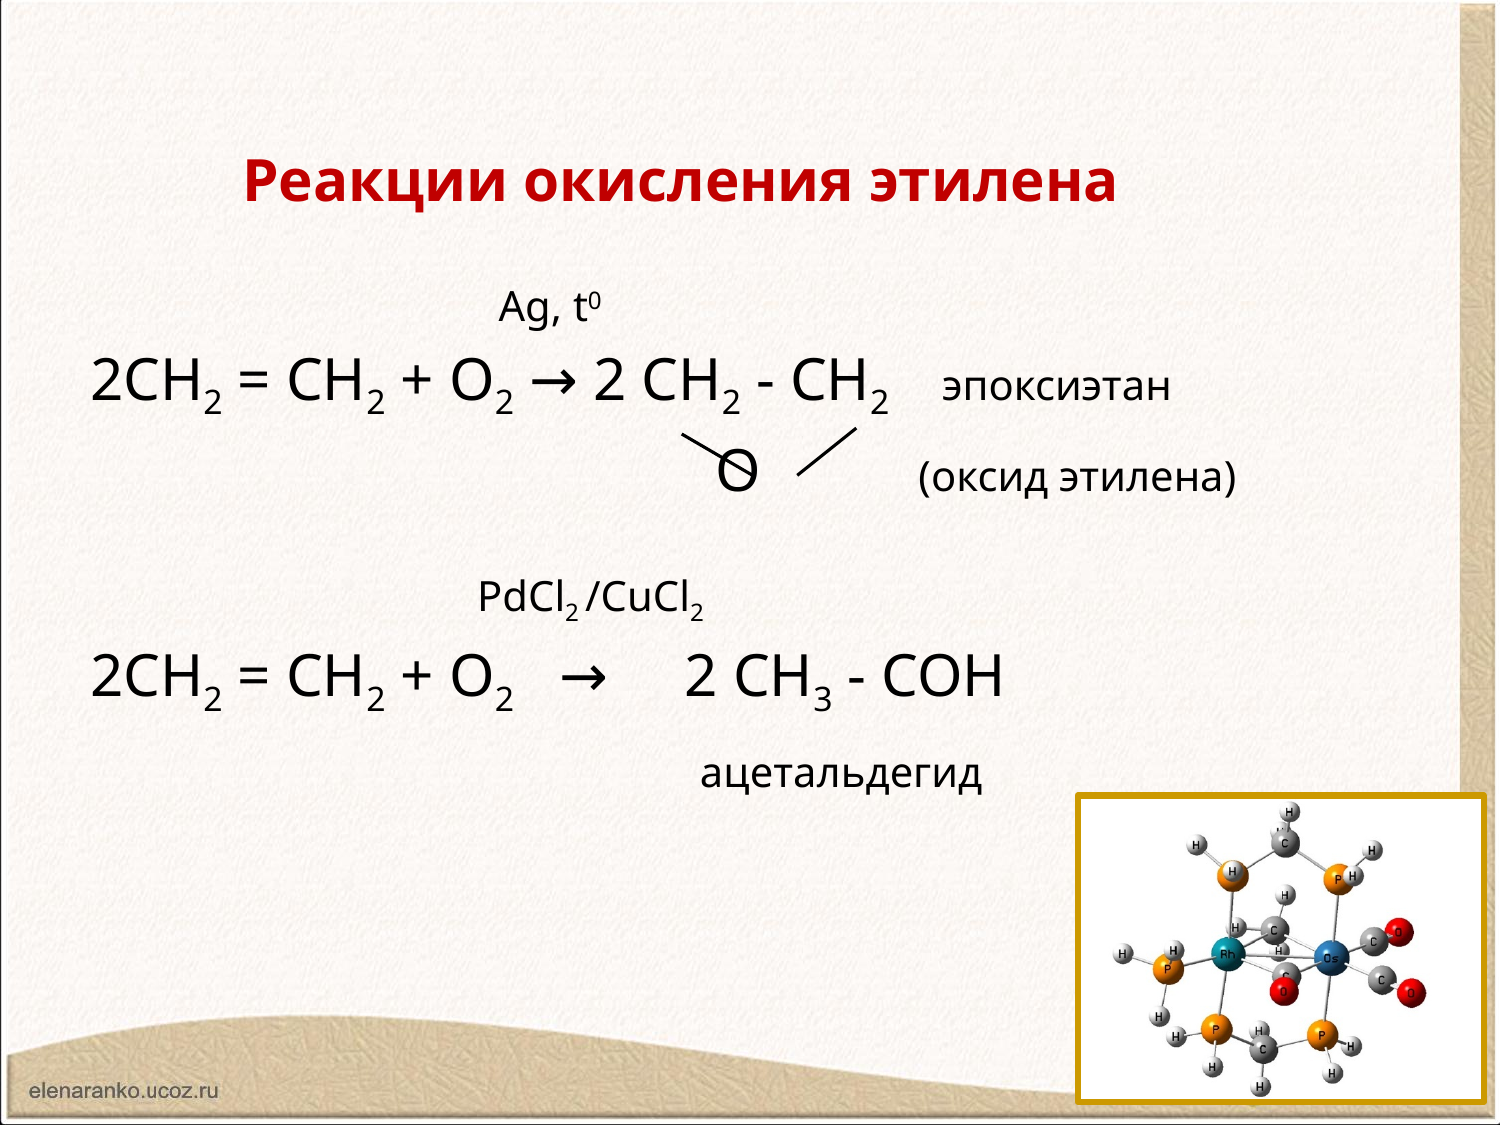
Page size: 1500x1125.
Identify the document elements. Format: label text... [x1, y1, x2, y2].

picture [0, 0, 1500, 1125]
list Реакции окисления этилена Ag, t0 2CH2 = СН2 + O2 → 2 CH2 - CH2 эпоксиэтан O (оксид этилена) PdCl2 /CuCl2 2CH2 = СН2 + O2 → 2 CH3 - COH ацетальдегид [75, 54, 1425, 1005]
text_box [681, 433, 753, 476]
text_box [796, 427, 857, 476]
